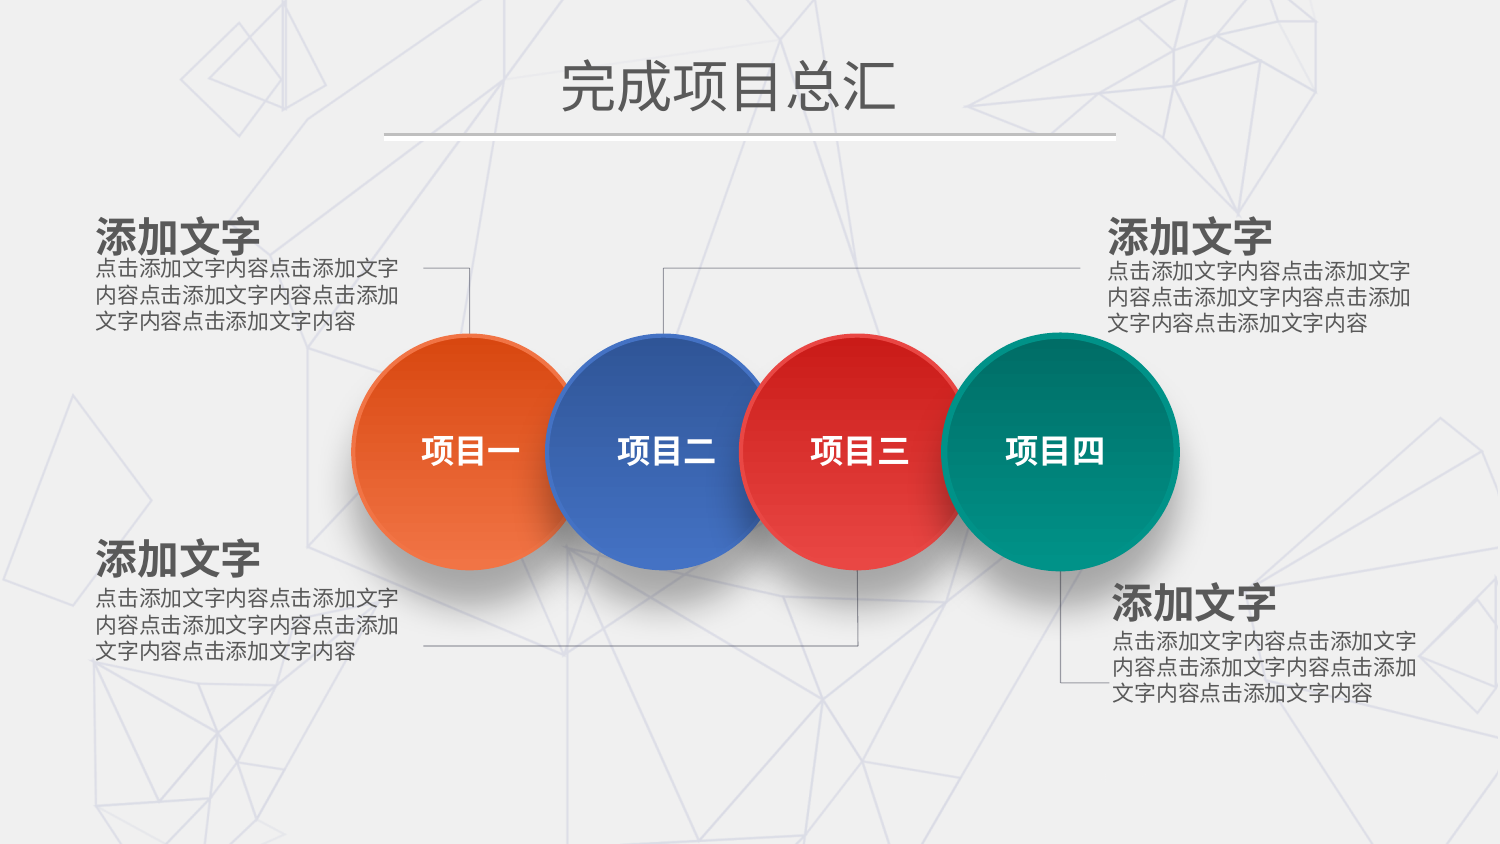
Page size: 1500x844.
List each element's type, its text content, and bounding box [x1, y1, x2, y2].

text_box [353, 335, 547, 569]
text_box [80, 183, 424, 390]
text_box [547, 335, 740, 569]
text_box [1092, 183, 1436, 406]
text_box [1096, 549, 1441, 776]
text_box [944, 335, 1177, 569]
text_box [740, 335, 944, 569]
title 完成项目总汇 [280, 51, 1178, 136]
picture [0, 0, 1498, 844]
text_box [80, 505, 424, 734]
